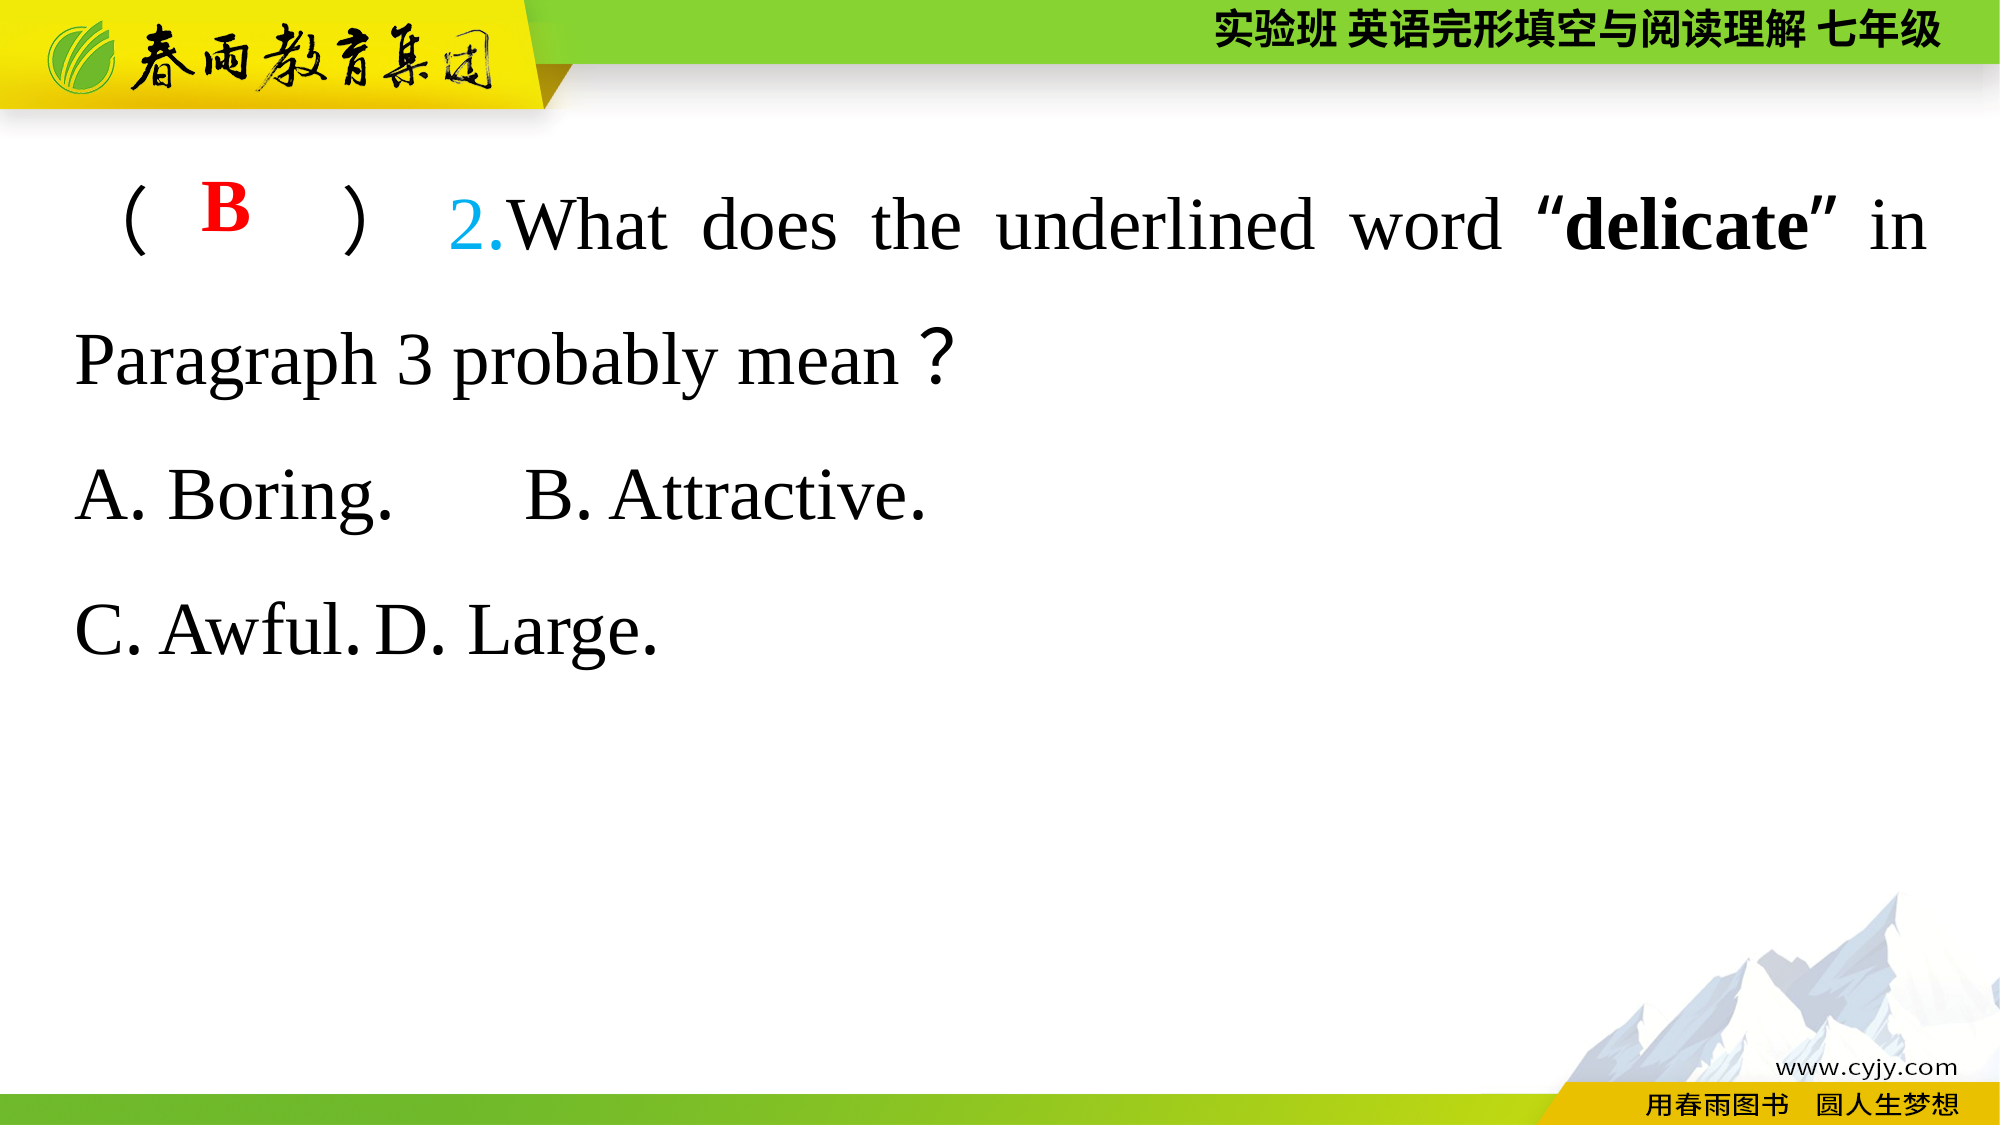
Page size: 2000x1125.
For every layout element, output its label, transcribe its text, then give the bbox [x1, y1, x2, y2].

list （ ）2.What does the underlined word “delicate” in Paragraph 3 probably mean？ A. Boring. B. Attractive. C. Awful. D. Large. [59, 122, 1944, 666]
picture [0, 0, 2000, 1125]
